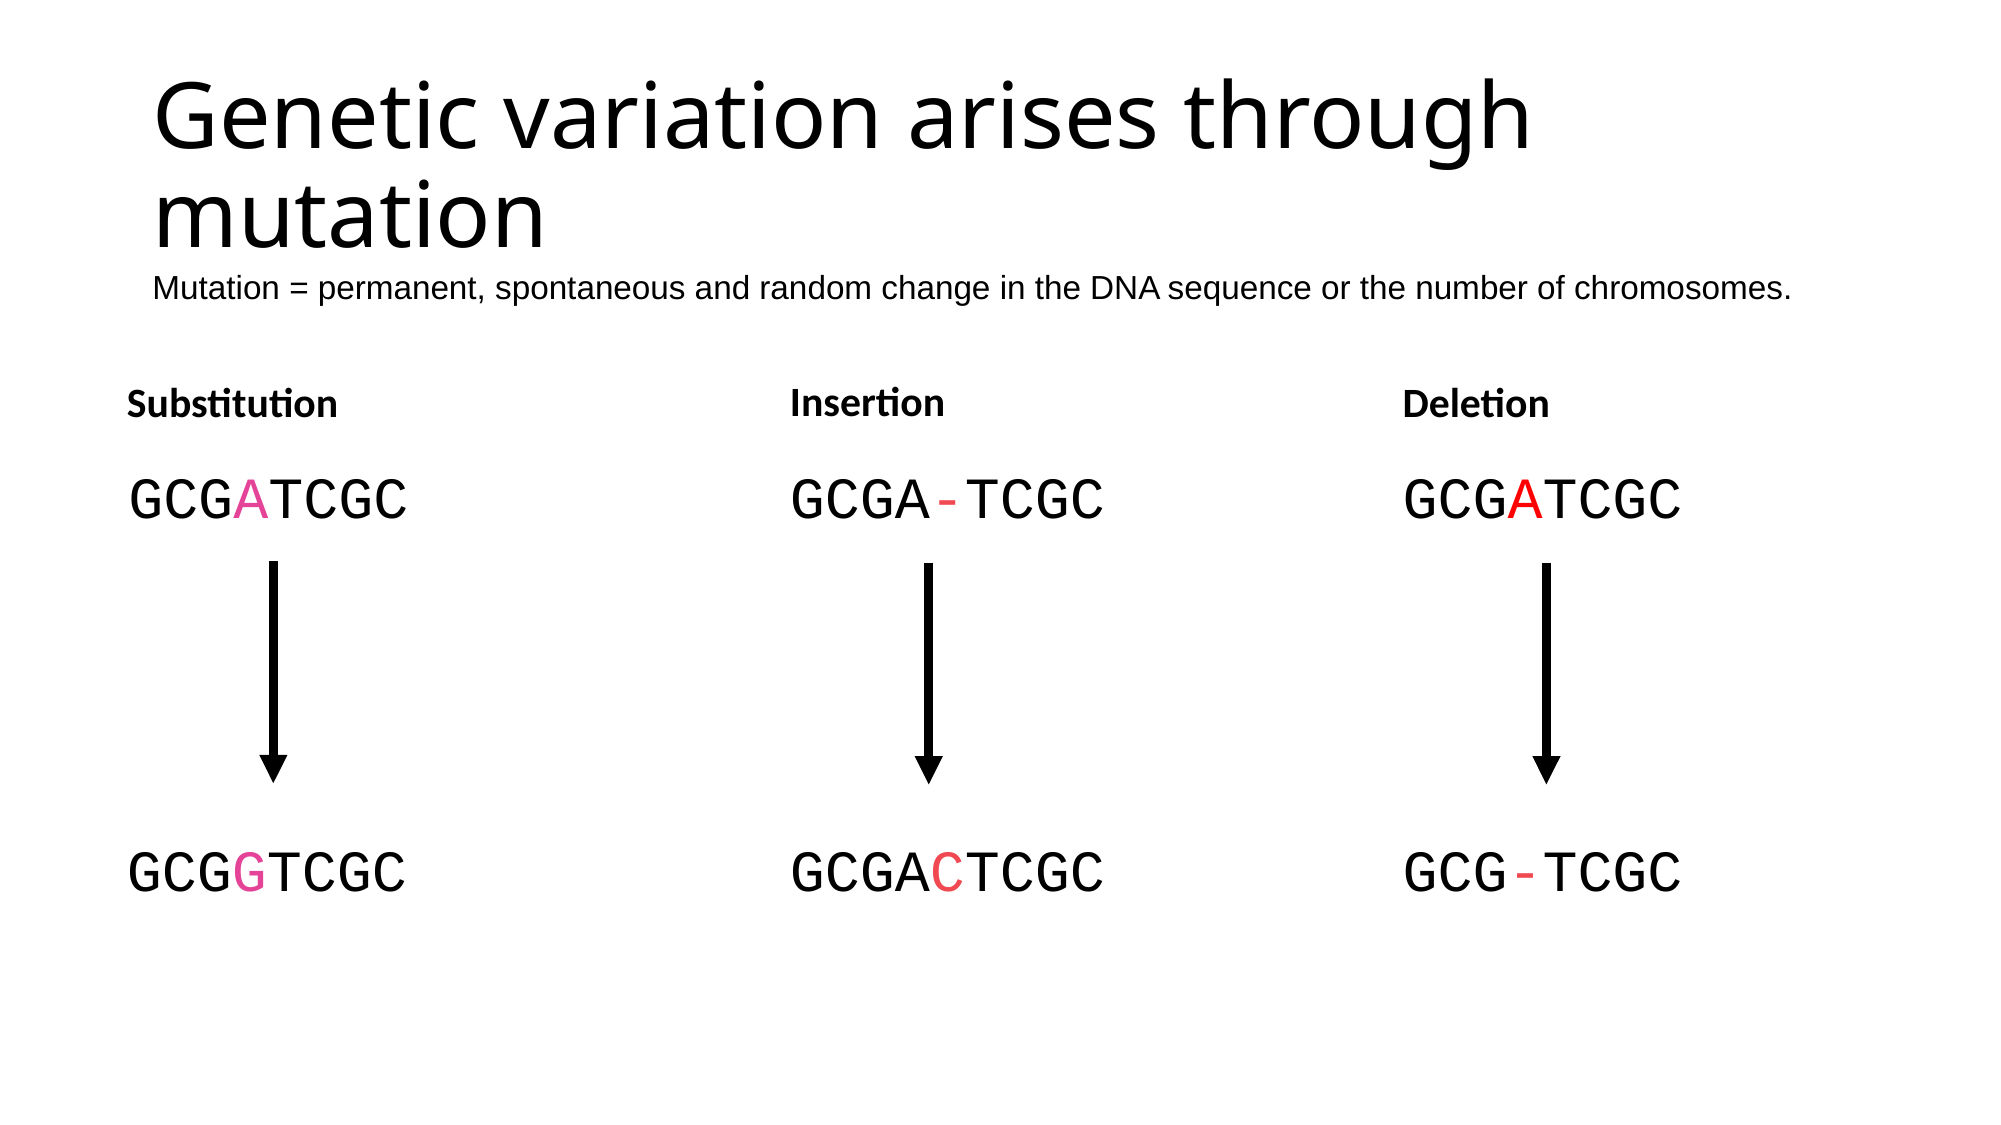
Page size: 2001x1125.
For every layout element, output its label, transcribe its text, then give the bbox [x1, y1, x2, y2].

text_box GCGA-TCGC [774, 460, 1139, 562]
text_box Deletion [1387, 374, 1577, 444]
text_box GCG-TCGC [1387, 833, 1774, 935]
text_box GCGATCGC [1387, 460, 1751, 562]
text_box Substitution [111, 373, 365, 444]
text_box Mutation = permanent, spontaneous and random change in the DNA sequence or the number of chromosomes. [137, 263, 1914, 374]
text_box GCGGTCGC [111, 833, 423, 935]
title Genetic variation arises through mutation [137, 59, 1863, 263]
text_box Insertion [774, 372, 977, 442]
text_box GCGACTCGC [774, 833, 1162, 935]
list GCGATCGC [113, 460, 434, 562]
